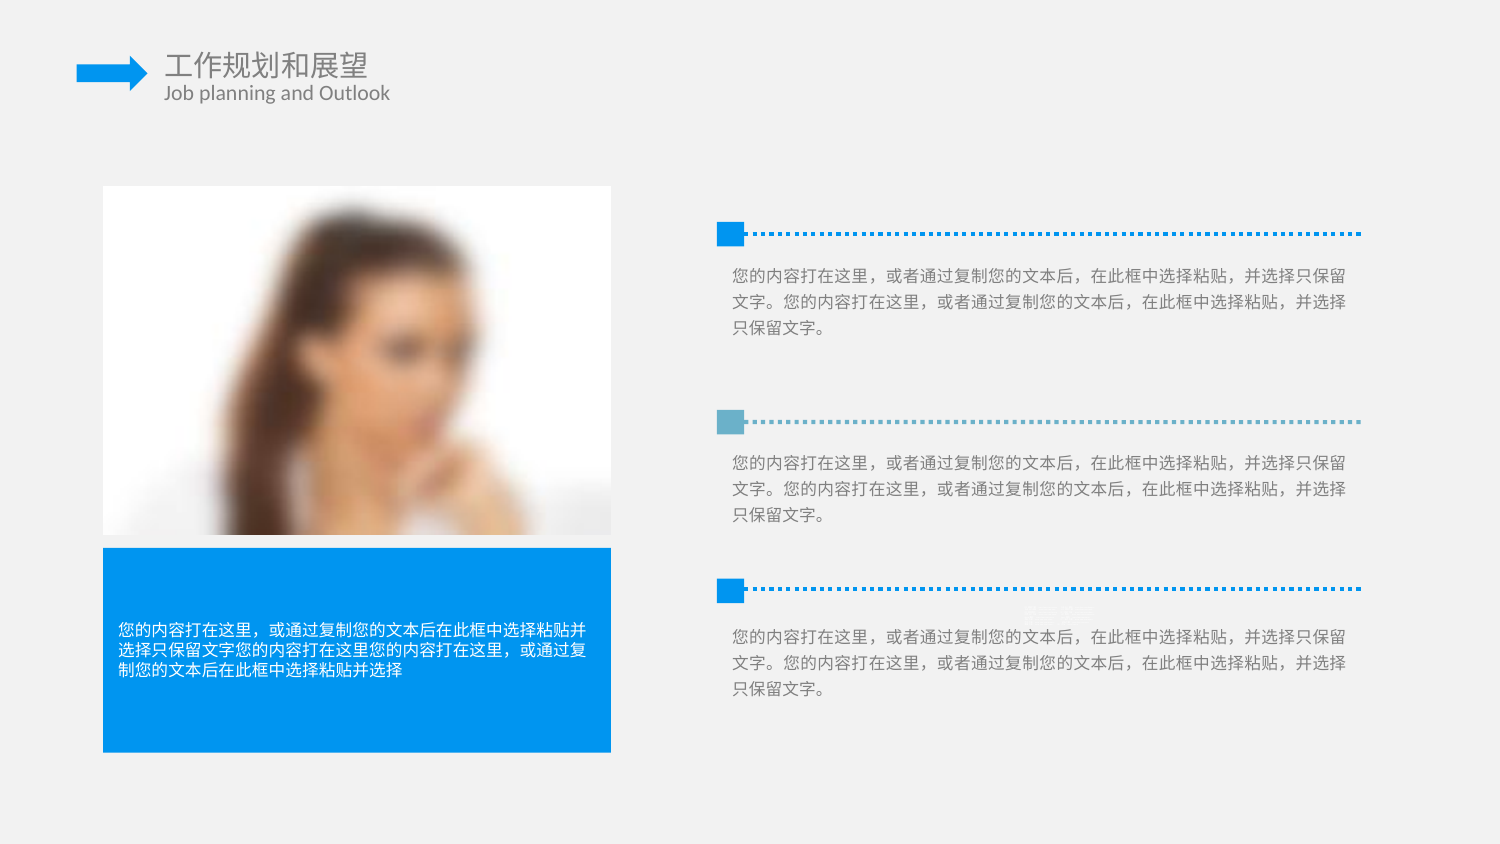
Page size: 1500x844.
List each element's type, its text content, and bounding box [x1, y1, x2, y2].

text_box 您的内容打在这里，或者通过复制您的文本后，在此框中选择粘贴，并选择只保留文字。您的内容打在这里，或者通过复制您的文本后，在此框中选择粘贴，并选择只保留文字。 [716, 254, 1363, 372]
text_box 您的内容打在这里，或者通过复制您的文本后，在此框中选择粘贴，并选择只保留文字。您的内容打在这里，或者通过复制您的文本后，在此框中选择粘贴，并选择只保留文字。 [716, 442, 1363, 559]
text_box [716, 221, 1363, 247]
text_box 您的内容打在这里，或者通过复制您的文本后，在此框中选择粘贴，并选择只保留文字。您的内容打在这里，或者通过复制您的文本后，在此框中选择粘贴，并选择只保留文字。 [716, 613, 1363, 733]
text_box 您的内容打在这里，或通过复制您的文本后在此框中选择粘贴并选择只保留文字您的内容打在这里您的内容打在这里，或通过复制您的文本后在此框中选择粘贴并选择 [101, 546, 613, 755]
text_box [716, 409, 1363, 435]
picture [102, 186, 612, 535]
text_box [716, 578, 1363, 604]
